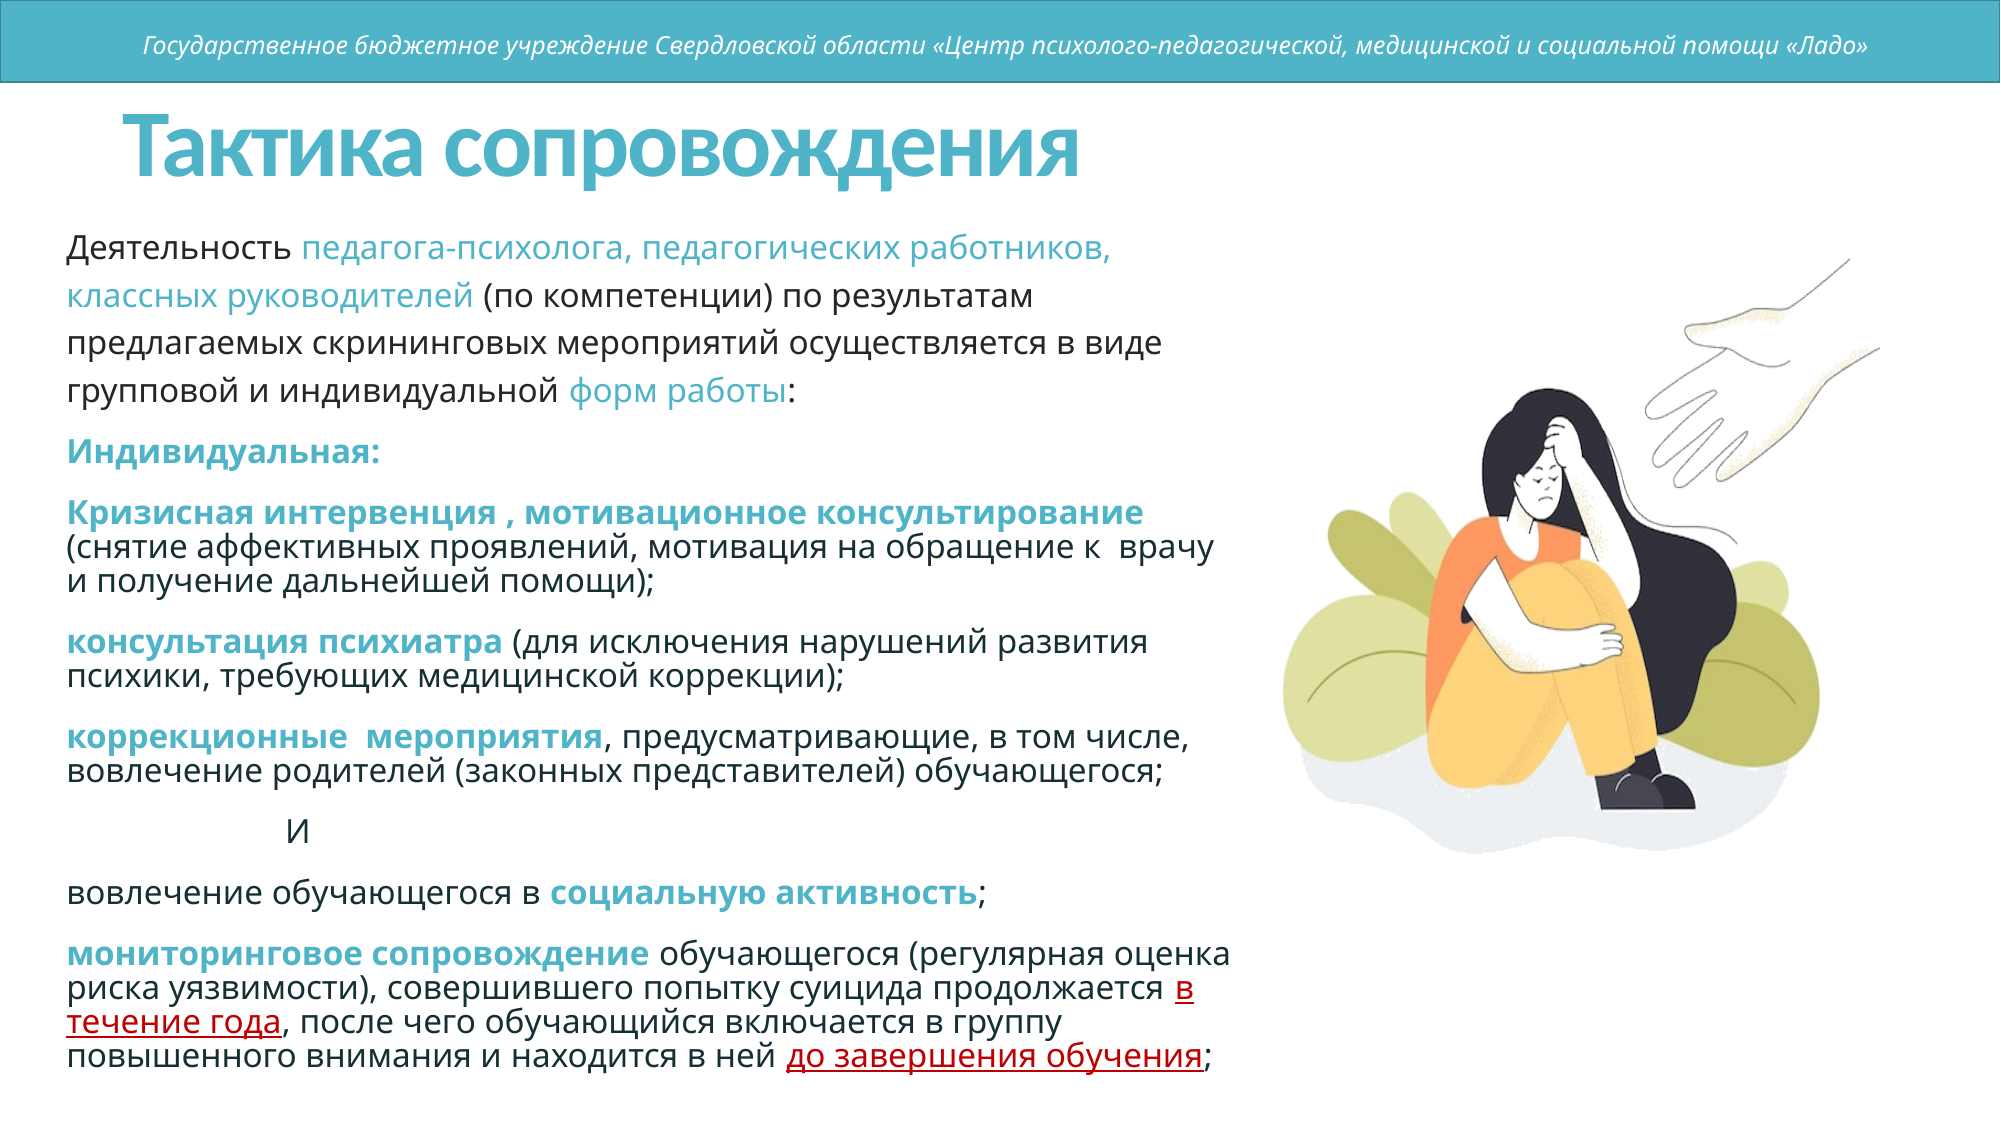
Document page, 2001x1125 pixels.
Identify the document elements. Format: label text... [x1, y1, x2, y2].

picture [1241, 238, 1932, 887]
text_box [0, 0, 2000, 83]
list Деятельность педагога-психолога, педагогических работников, классных руководителей (по компетенции) по результатам предлагаемых скрининговых мероприятий осуществляется в виде групповой и индивидуальной форм работы: Индивидуальная: Кризисная интервенция , мотивационное консультирование (снятие аффективных проявлений, мотивация на обращение к врачу и получение дальнейшей помощи); консультация психиатра (для исключения нарушений развития психики, требующих медицинской коррекции); коррекционные мероприятия, предусматривающие, в том числе, вовлечение родителей (законных представителей) обучающегося; И вовлечение обучающегося в социальную активность; мониторинговое сопровождение обучающегося (регулярная оценка риска уязвимости), совершившего попытку суицида продолжается в течение года, после чего обучающийся включается в группу повышенного внимания и находится в ней до завершения обучения; [36, 210, 1254, 1059]
title Тактика сопровождения [107, 90, 1964, 303]
